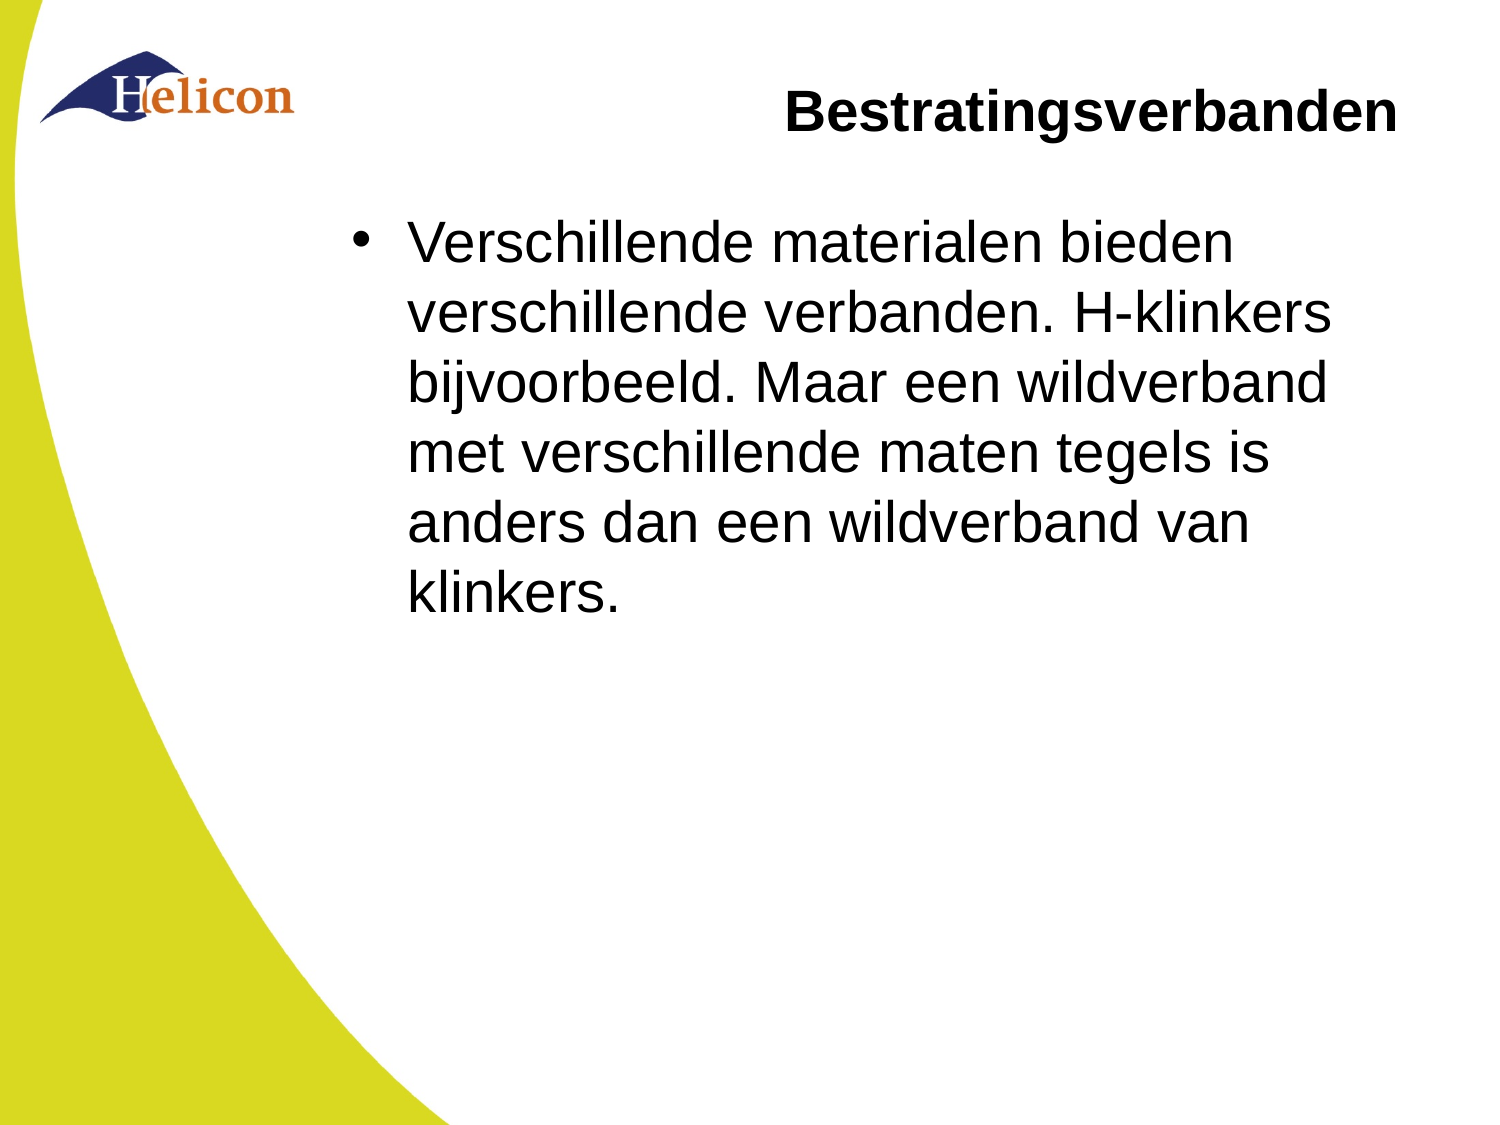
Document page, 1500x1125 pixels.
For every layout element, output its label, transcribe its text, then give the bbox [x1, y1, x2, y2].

list Verschillende materialen bieden verschillende verbanden. H-klinkers bijvoorbeeld. Maar een wildverband met verschillende maten tegels is anders dan een wildverband van klinkers. [336, 196, 1425, 1005]
picture [0, 0, 1500, 1125]
title Bestratingsverbanden [324, 54, 1415, 161]
